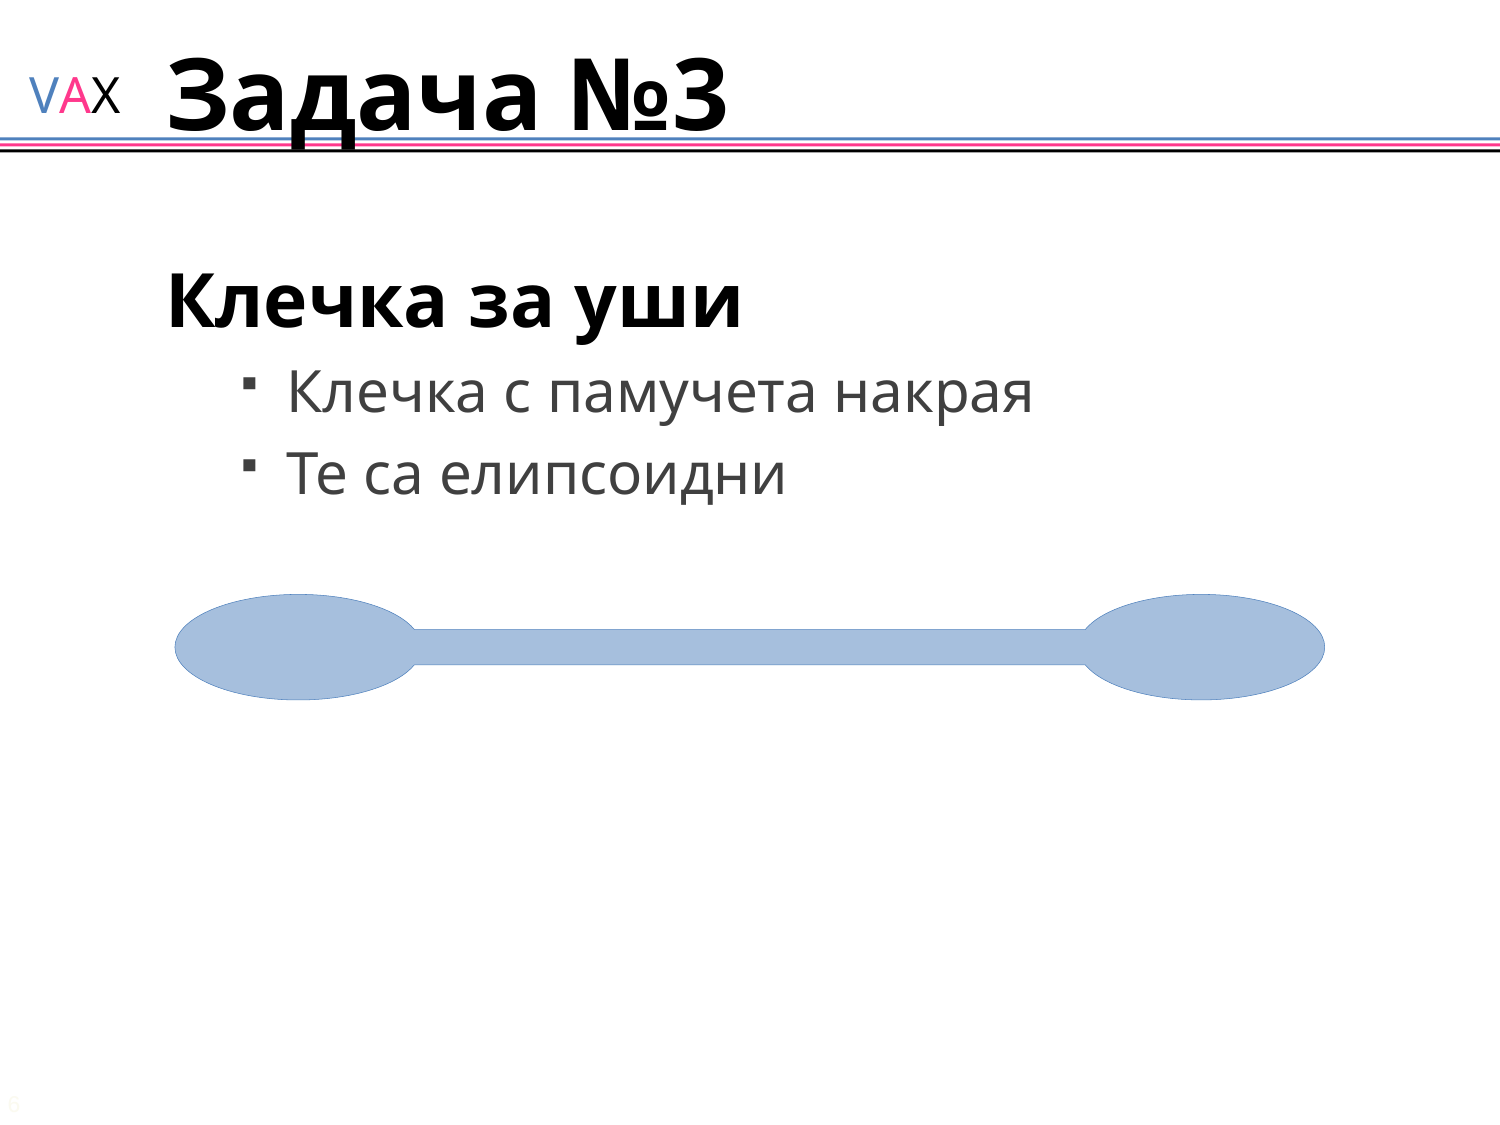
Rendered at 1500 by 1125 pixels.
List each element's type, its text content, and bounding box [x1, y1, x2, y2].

title Задача №3 [0, 37, 1500, 144]
list Клечка за уши Клечка с памучета накрая Те са елипсоидни [150, 200, 1488, 1113]
text_box [172, 592, 1327, 703]
